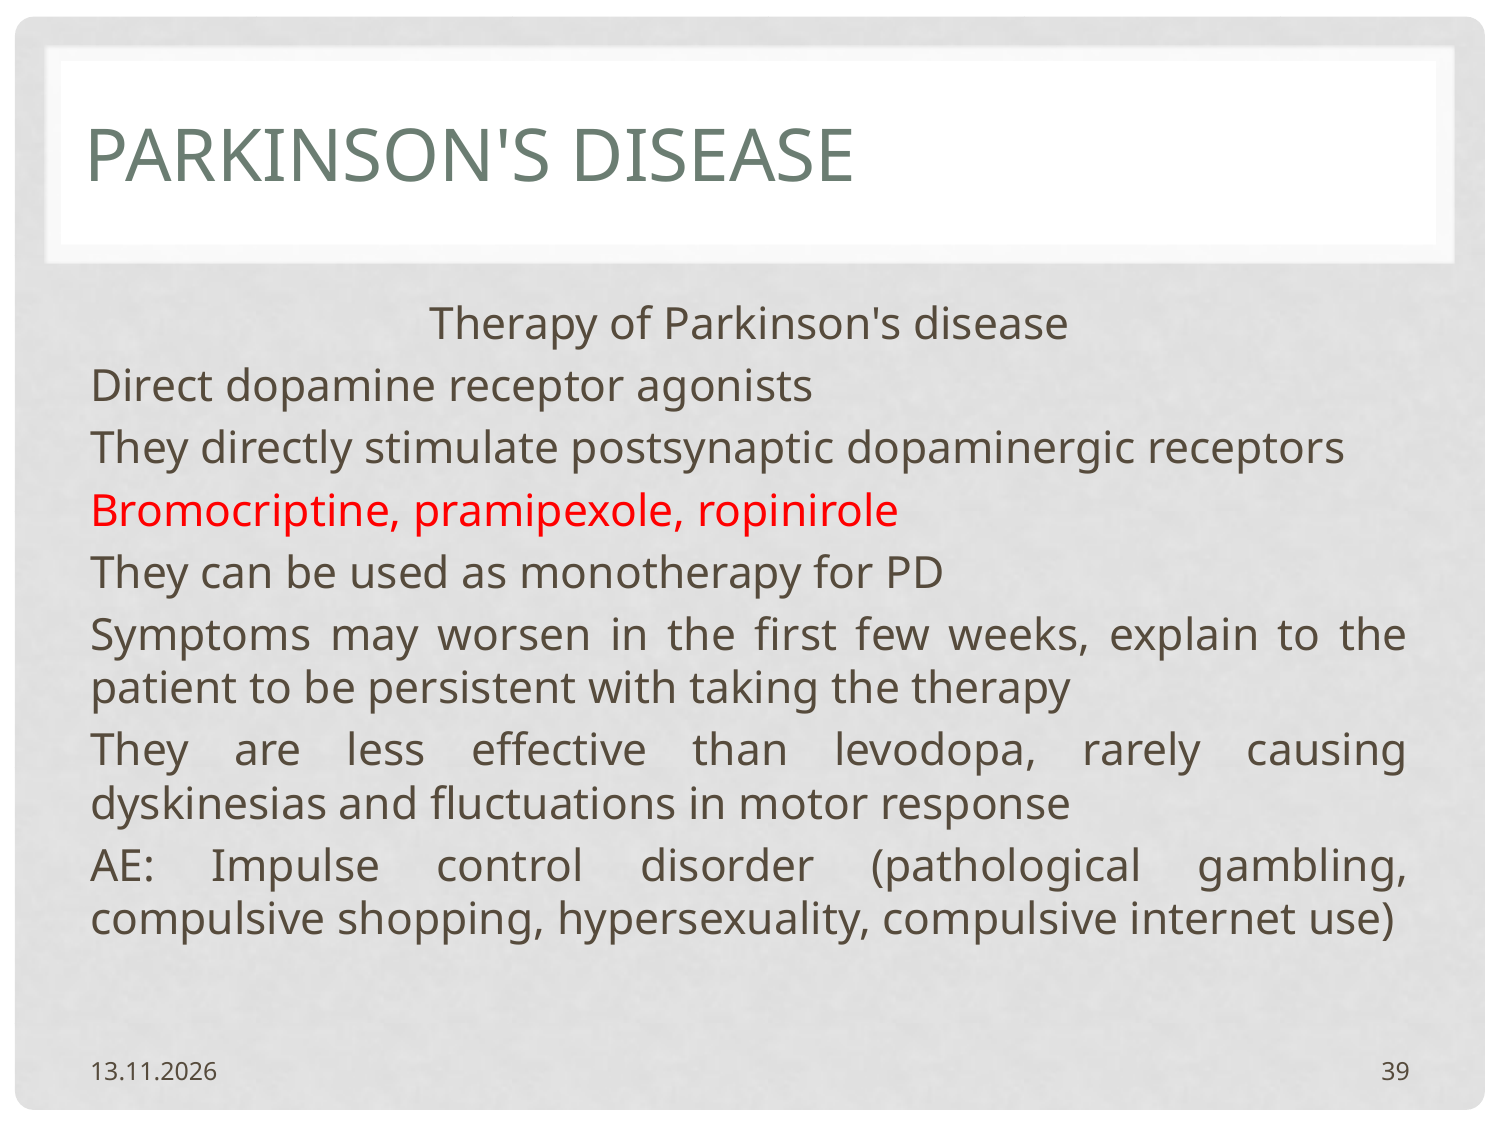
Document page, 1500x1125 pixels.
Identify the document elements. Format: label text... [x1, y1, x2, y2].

list Therapy of Parkinson's disease Direct dopamine receptor agonists They directly stimulate postsynaptic dopaminergic receptors Bromocriptine, pramipexole, ropinirole They can be used as monotherapy for PD Symptoms may worsen in the first few weeks, explain to the patient to be persistent with taking the therapy They are less effective than levodopa, rarely causing dyskinesias and fluctuations in motor response AE: Impulse control disorder (pathological gambling, compulsive shopping, hypersexuality, compulsive internet use) [75, 287, 1425, 1005]
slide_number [75, 1042, 425, 1103]
title PARKINSON'S DISEASE [69, 66, 1425, 238]
slide_number 39 [1074, 1042, 1425, 1103]
